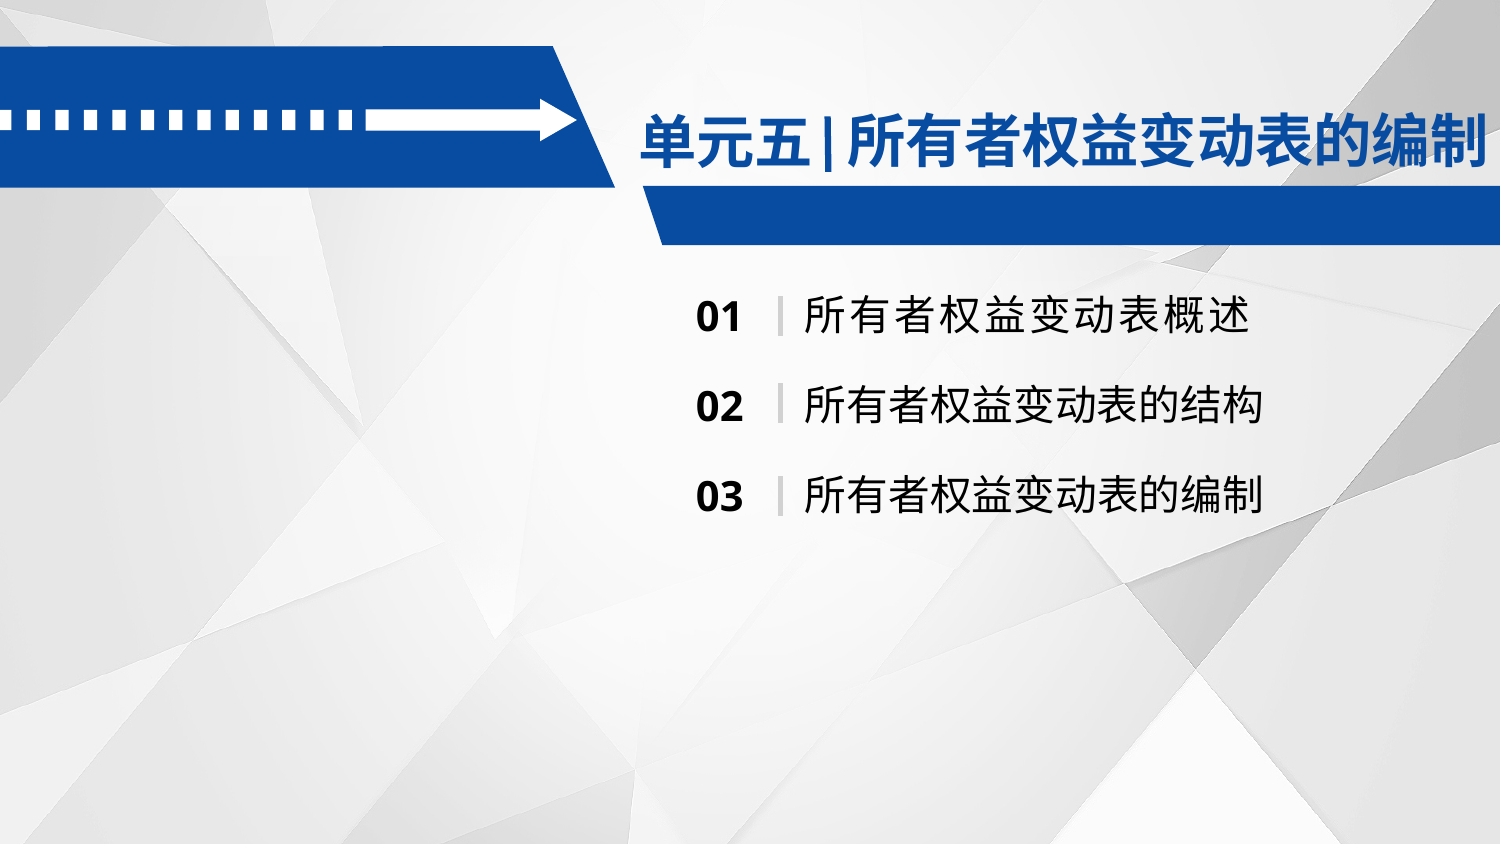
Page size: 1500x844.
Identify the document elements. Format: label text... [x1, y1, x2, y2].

text_box 所有者权益变动表的结构 [804, 358, 1406, 449]
text_box [253, 109, 268, 131]
text_box [642, 185, 1500, 246]
text_box [83, 109, 98, 131]
text_box [169, 109, 183, 131]
text_box 03 [678, 461, 762, 529]
text_box [225, 109, 239, 131]
text_box 单元五 [577, 99, 825, 172]
text_box [197, 109, 211, 131]
text_box [365, 98, 577, 142]
text_box [0, 109, 12, 131]
text_box 所有者权益变动表概述 [804, 268, 1304, 358]
text_box [112, 109, 126, 131]
text_box [310, 109, 324, 131]
text_box 01 [678, 281, 762, 349]
text_box [26, 109, 40, 131]
text_box [0, 46, 616, 188]
picture [0, 0, 1500, 844]
text_box 02 [678, 371, 762, 439]
text_box 所有者权益变动表的编制 [836, 98, 1500, 178]
text_box [55, 109, 69, 131]
text_box [282, 109, 296, 131]
text_box 所有者权益变动表的编制 [804, 448, 1320, 539]
text_box [338, 109, 352, 131]
text_box [140, 109, 155, 131]
